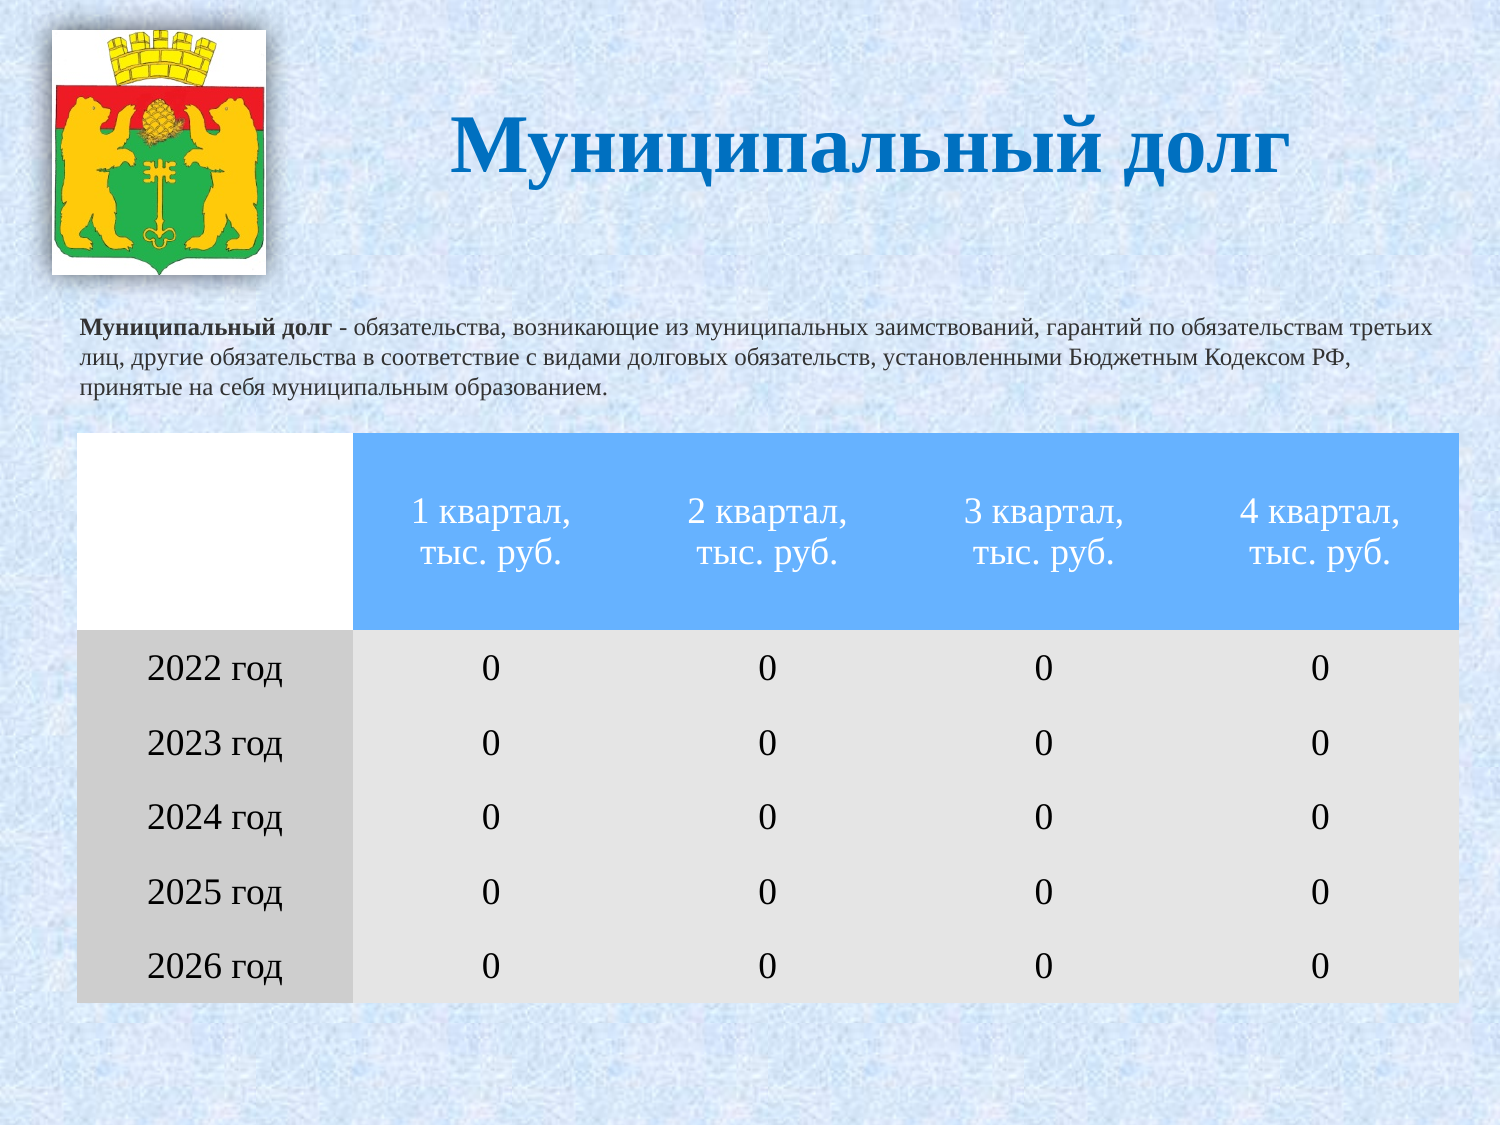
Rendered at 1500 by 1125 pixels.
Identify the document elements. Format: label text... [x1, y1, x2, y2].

text_box Муниципальный долг - обязательства, возникающие из муниципальных заимствований, гарантий по обязательствам третьих лиц, другие обязательства в соответствие с видами долговых обязательств, установленными Бюджетным Кодексом РФ, принятые на себя муниципальным образованием. [64, 302, 1459, 468]
table_header 4 квартал, тыс. руб. [1182, 468, 1459, 630]
table_cell 0 [353, 780, 629, 854]
table_cell 0 [1182, 929, 1459, 1003]
table_cell 0 [629, 630, 906, 705]
table_cell 0 [353, 630, 629, 705]
table_cell 0 [629, 705, 906, 780]
table_header 3 квартал, тыс. руб. [906, 468, 1182, 630]
table_cell 0 [353, 929, 629, 1003]
table_cell 0 [1182, 854, 1459, 929]
table_cell 2024 год [77, 780, 353, 854]
table_header 2 квартал, тыс. руб. [629, 468, 906, 630]
table_cell 0 [906, 630, 1182, 705]
table_cell 0 [1182, 780, 1459, 854]
table_cell 0 [1182, 705, 1459, 780]
table_cell 0 [353, 705, 629, 780]
table_cell 0 [1182, 630, 1459, 705]
table_cell 0 [906, 854, 1182, 929]
table_header [77, 468, 353, 630]
picture [0, 0, 1500, 1125]
table_cell 0 [353, 854, 629, 929]
table_cell 0 [629, 780, 906, 854]
table_cell 0 [629, 854, 906, 929]
table_cell 0 [906, 929, 1182, 1003]
table_cell 0 [906, 705, 1182, 780]
table_cell 0 [629, 929, 906, 1003]
table_cell 2026 год [77, 929, 353, 1003]
table_cell 2022 год [77, 630, 353, 705]
title Муниципальный долг [316, 44, 1426, 233]
table_cell 2023 год [77, 705, 353, 780]
table_cell 0 [906, 780, 1182, 854]
table_header 1 квартал, тыс. руб. [353, 468, 629, 630]
table_cell 2025 год [77, 854, 353, 929]
